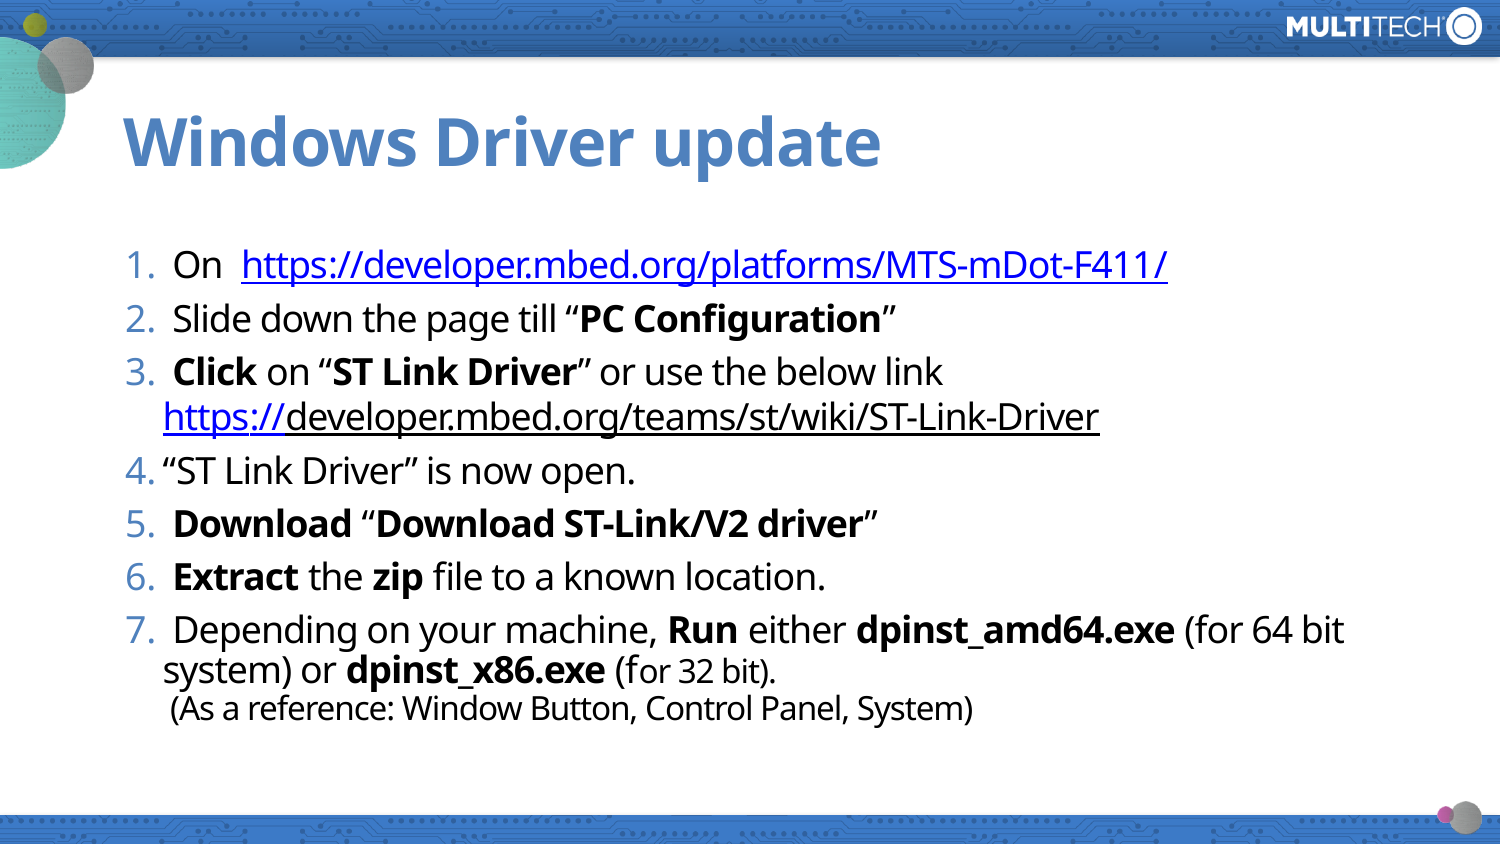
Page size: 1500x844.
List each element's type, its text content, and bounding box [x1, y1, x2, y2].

list On https://developer.mbed.org/platforms/MTS-mDot-F411/ Slide down the page till “PC Configuration” Click on “ST Link Driver” or use the below link https://developer.mbed.org/teams/st/wiki/ST-Link-Driver “ST Link Driver” is now open. Download “Download ST-Link/V2 driver” Extract the zip file to a known location. Depending on your machine, Run either dpinst_amd64.exe (for 64 bit system) or dpinst_x86.exe (for 32 bit). (As a reference: Window Button, Control Panel, System) [87, 234, 1475, 797]
title Windows Driver update [87, 71, 1475, 213]
picture [0, 801, 1500, 844]
picture [0, 0, 1500, 169]
